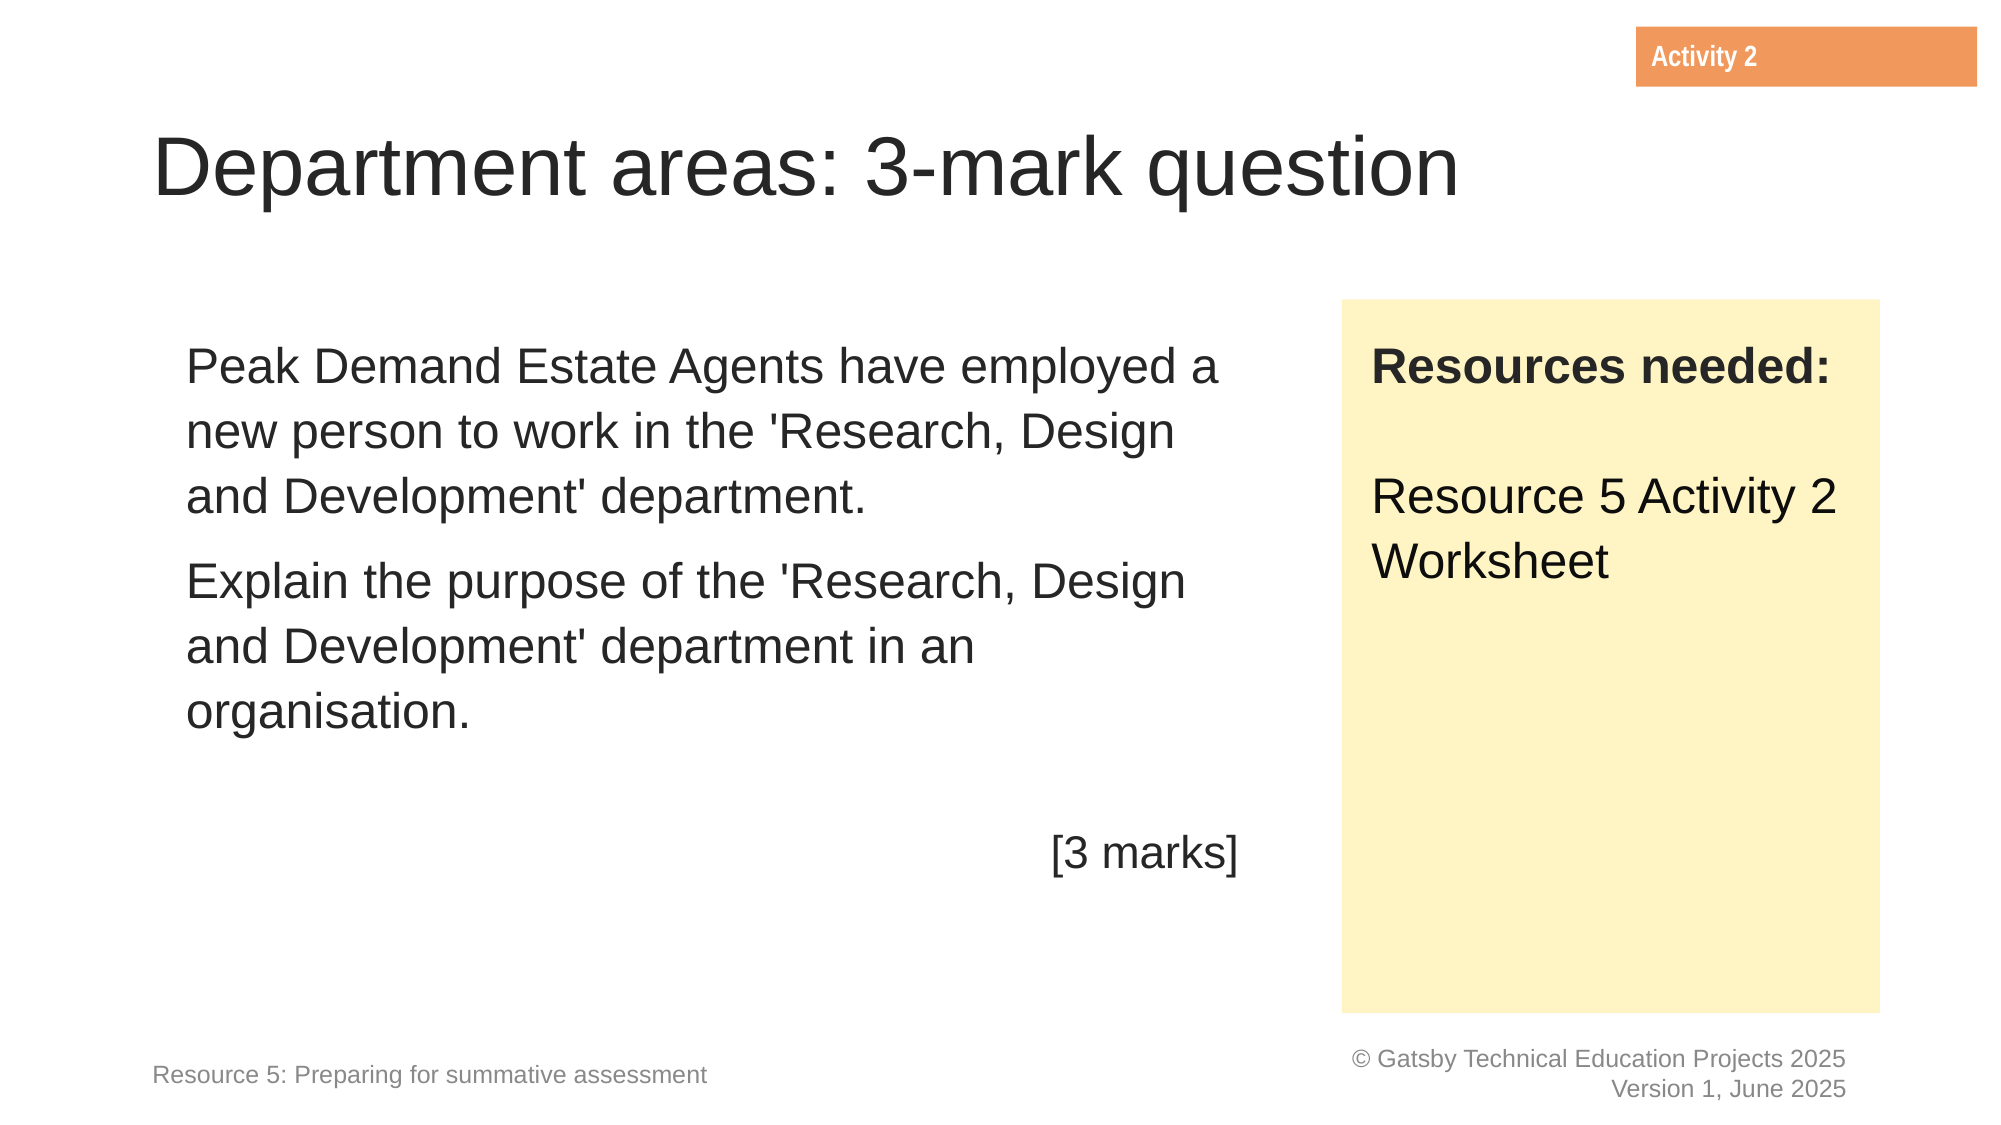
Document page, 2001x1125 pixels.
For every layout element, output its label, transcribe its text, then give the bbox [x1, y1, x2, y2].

title Department areas: 3-mark question [137, 59, 1863, 278]
list Activity 2 [1636, 26, 1978, 87]
list Peak Demand Estate Agents have employed a new person to work in the 'Research, Design and Development' department. Explain the purpose of the 'Research, Design and Development' department in an organisation. [3 marks] [137, 299, 1300, 1014]
list Resource 5: Preparing for summative assessment [137, 1042, 1319, 1103]
list Resources needed: Resource 5 Activity 2 Worksheet [1340, 298, 1881, 1015]
